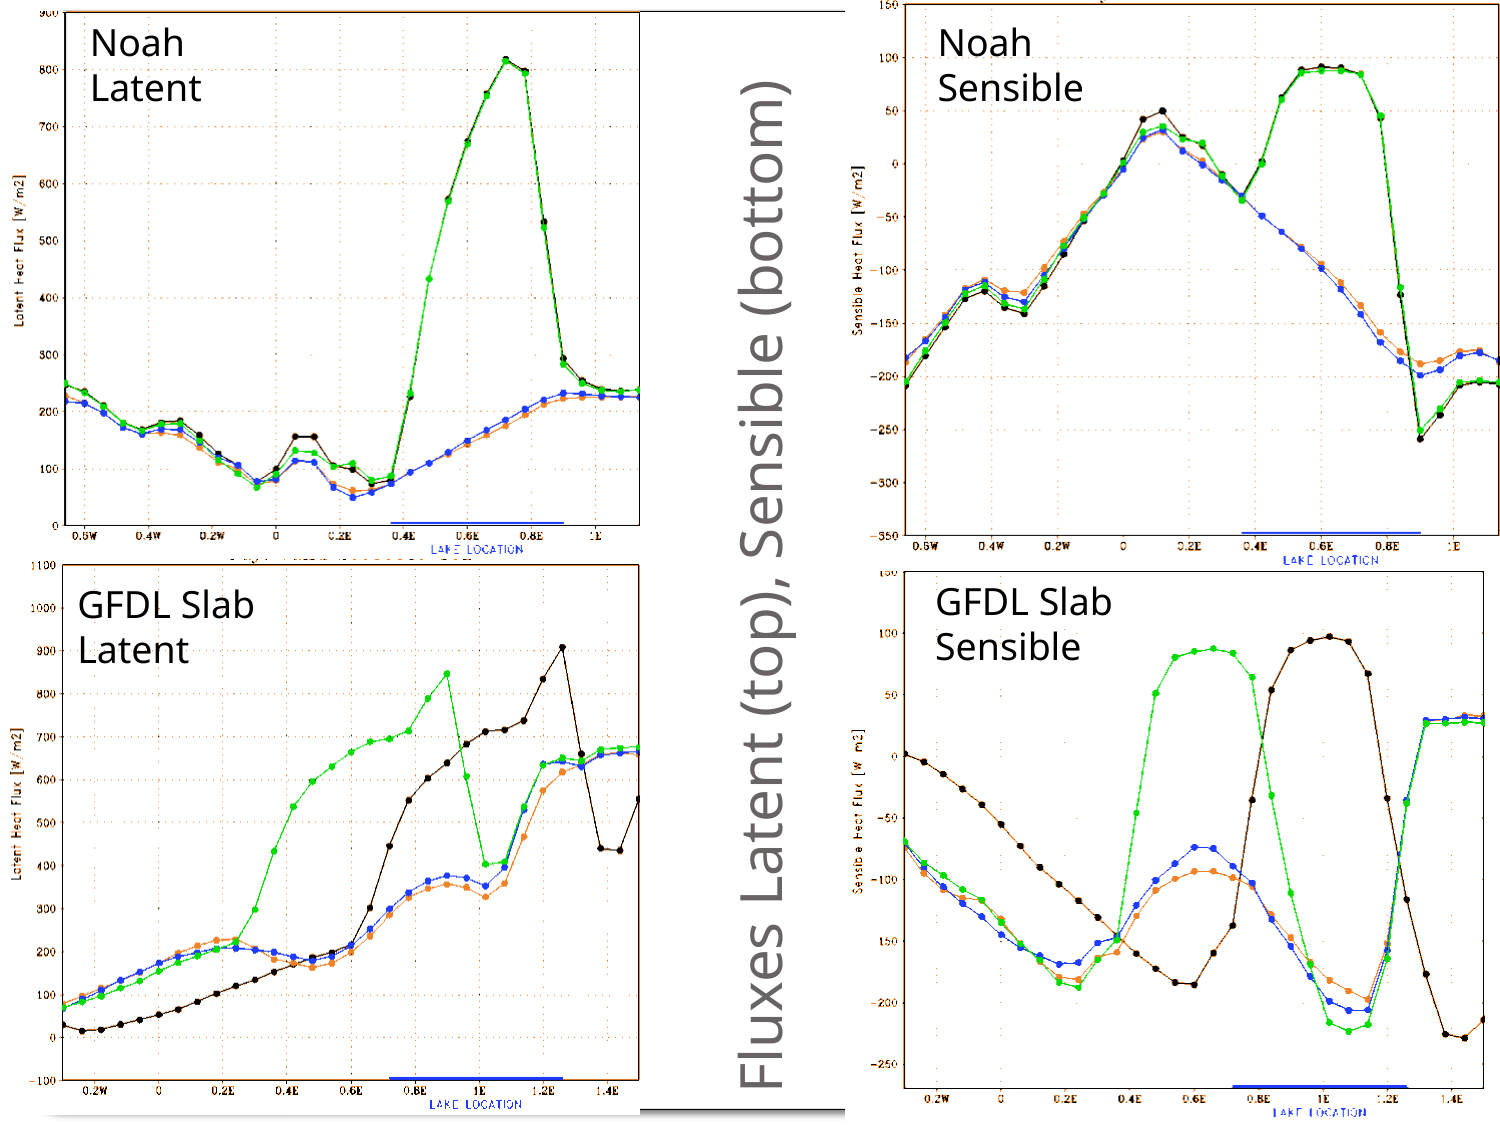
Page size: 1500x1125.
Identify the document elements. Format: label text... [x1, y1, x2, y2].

picture [0, 10, 640, 1115]
title Fluxes Latent (top), Sensible (bottom) [687, 11, 810, 1124]
picture [845, 0, 1500, 1124]
